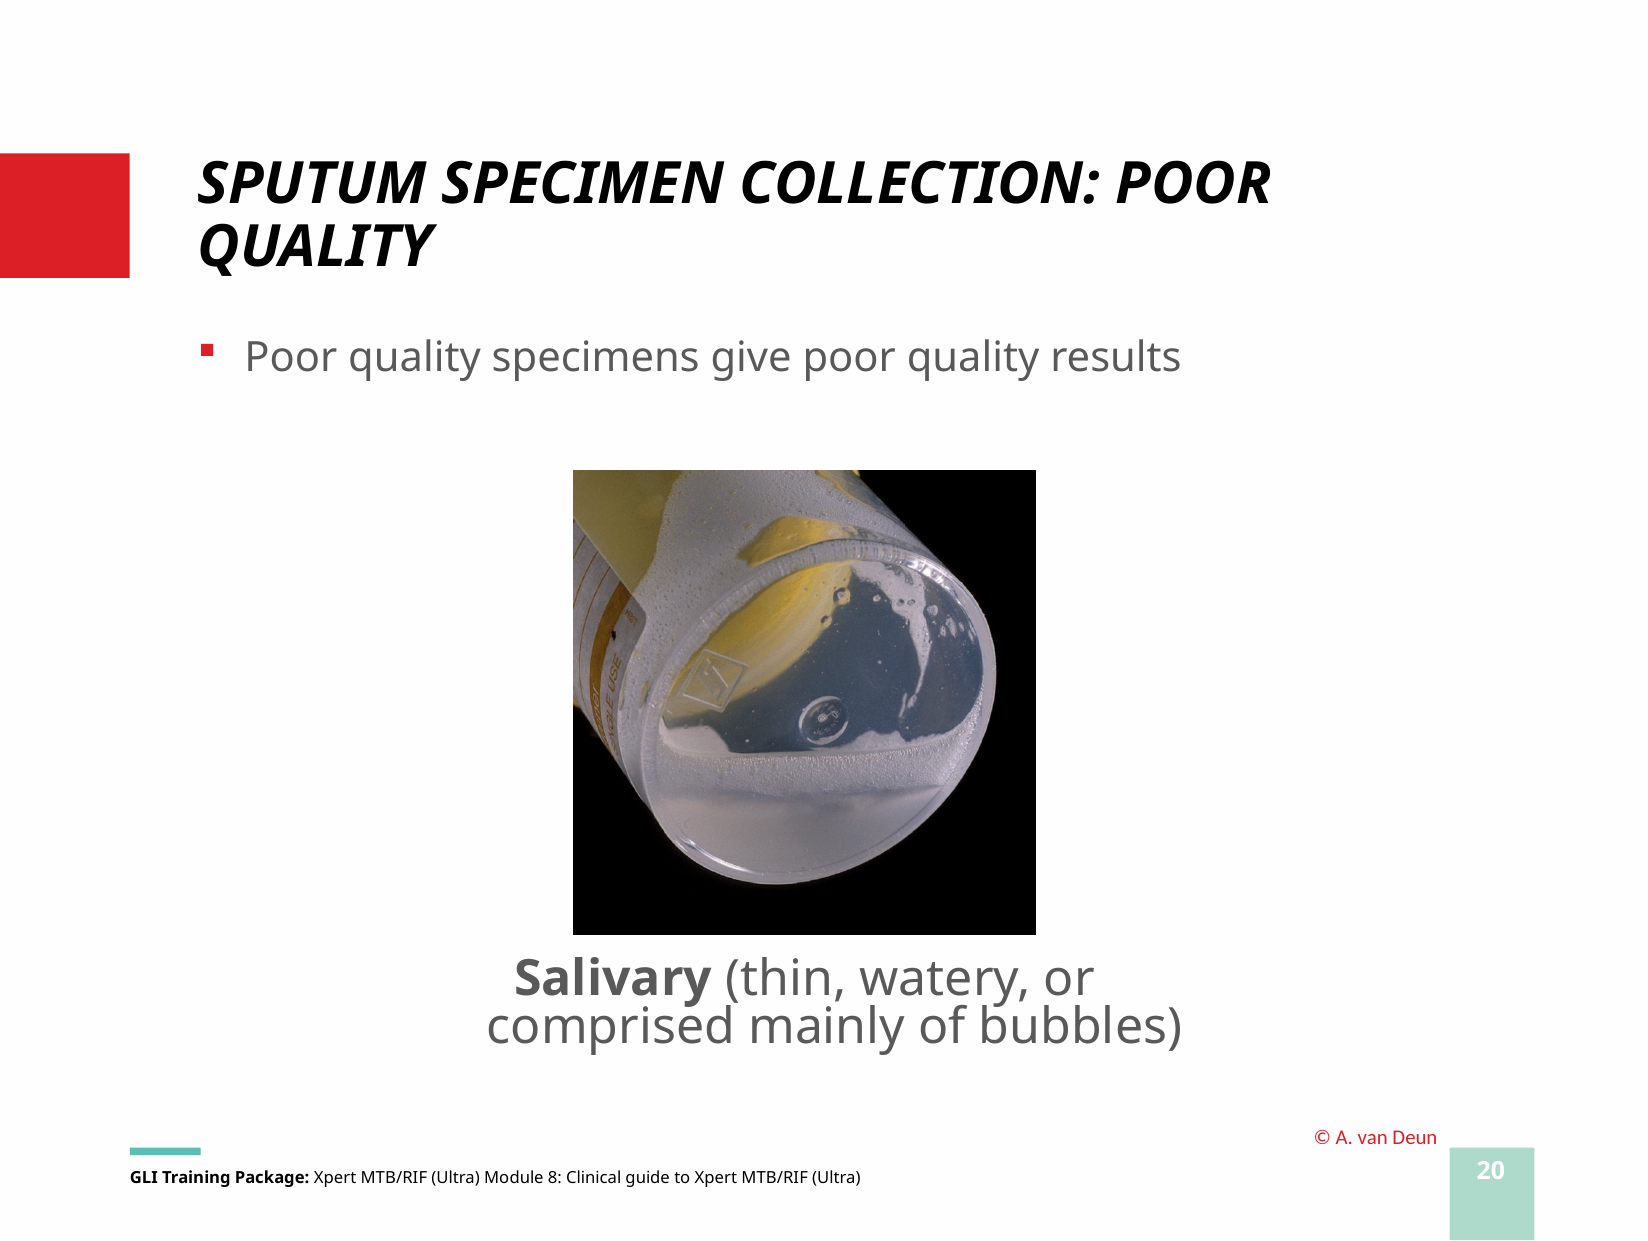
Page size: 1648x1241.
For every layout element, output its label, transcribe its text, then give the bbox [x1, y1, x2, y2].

picture [573, 469, 1036, 935]
text_box © A. van Deun [1298, 1116, 1457, 1182]
text_box Salivary (thin, watery, or comprised mainly of bubbles) [399, 957, 1210, 1070]
list Poor quality specimens give poor quality results [197, 330, 1450, 1087]
title SPUTUM SPECIMEN COLLECTION: POOR QUALITY [197, 153, 1450, 278]
